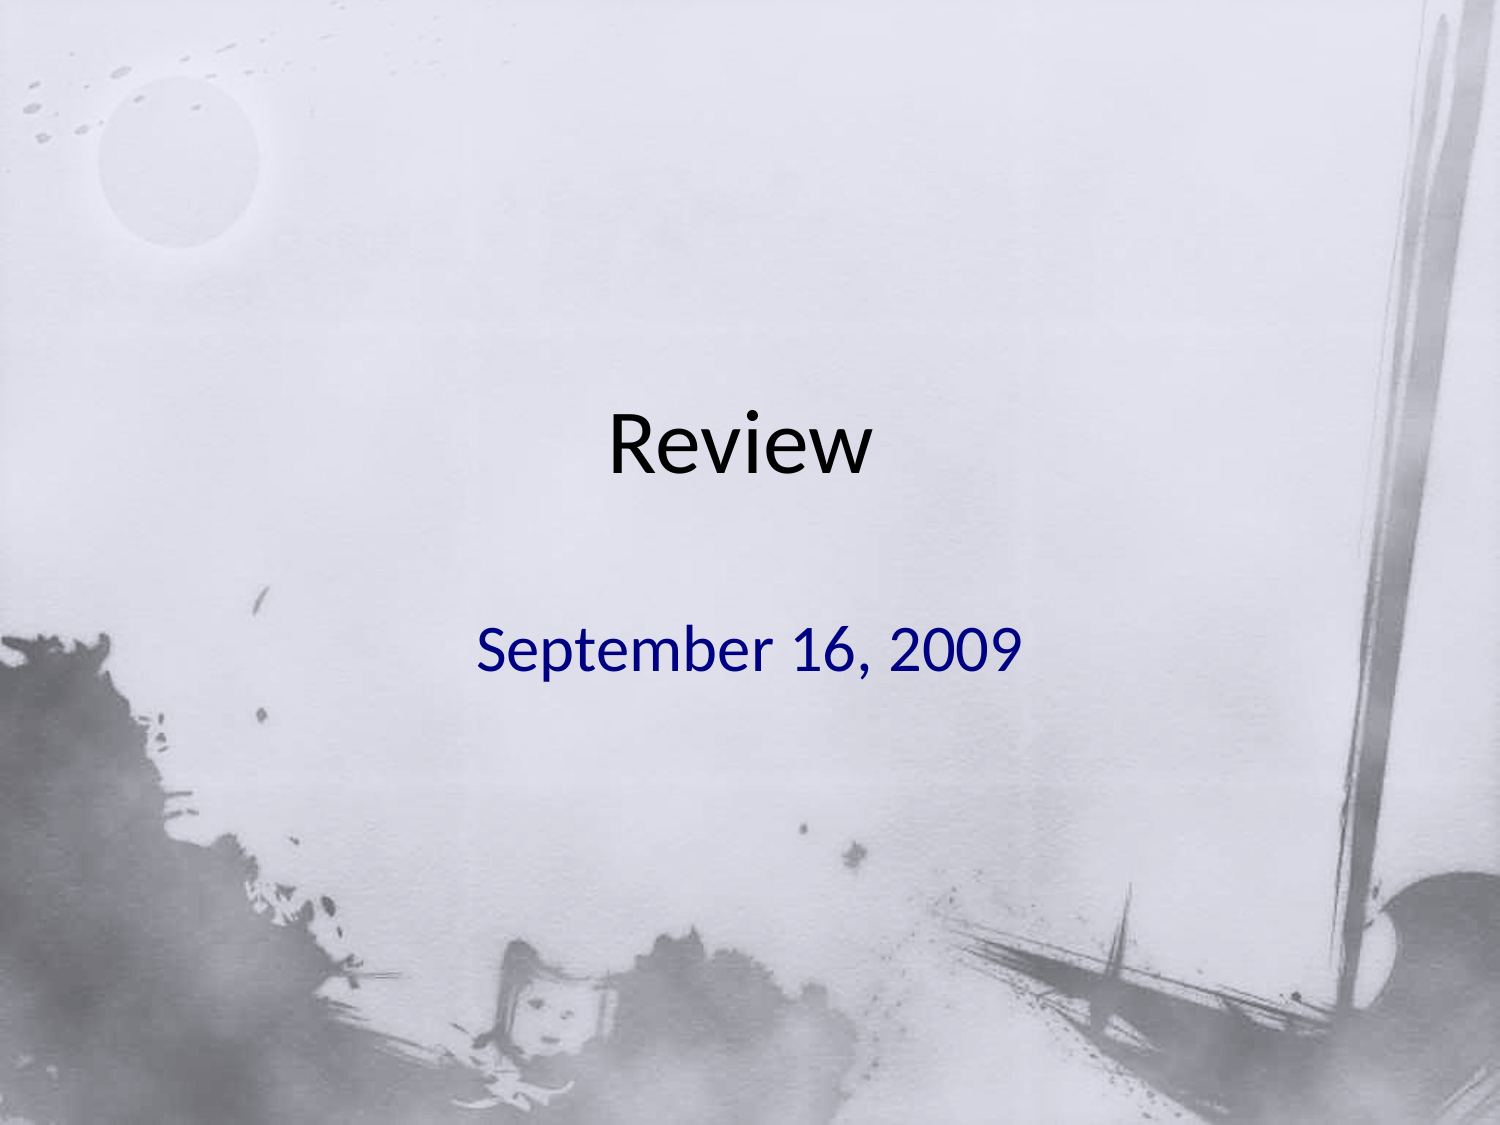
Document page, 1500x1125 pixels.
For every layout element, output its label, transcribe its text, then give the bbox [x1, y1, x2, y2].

subtitle September 16, 2009 [225, 597, 1275, 809]
title Review [152, 316, 1329, 558]
